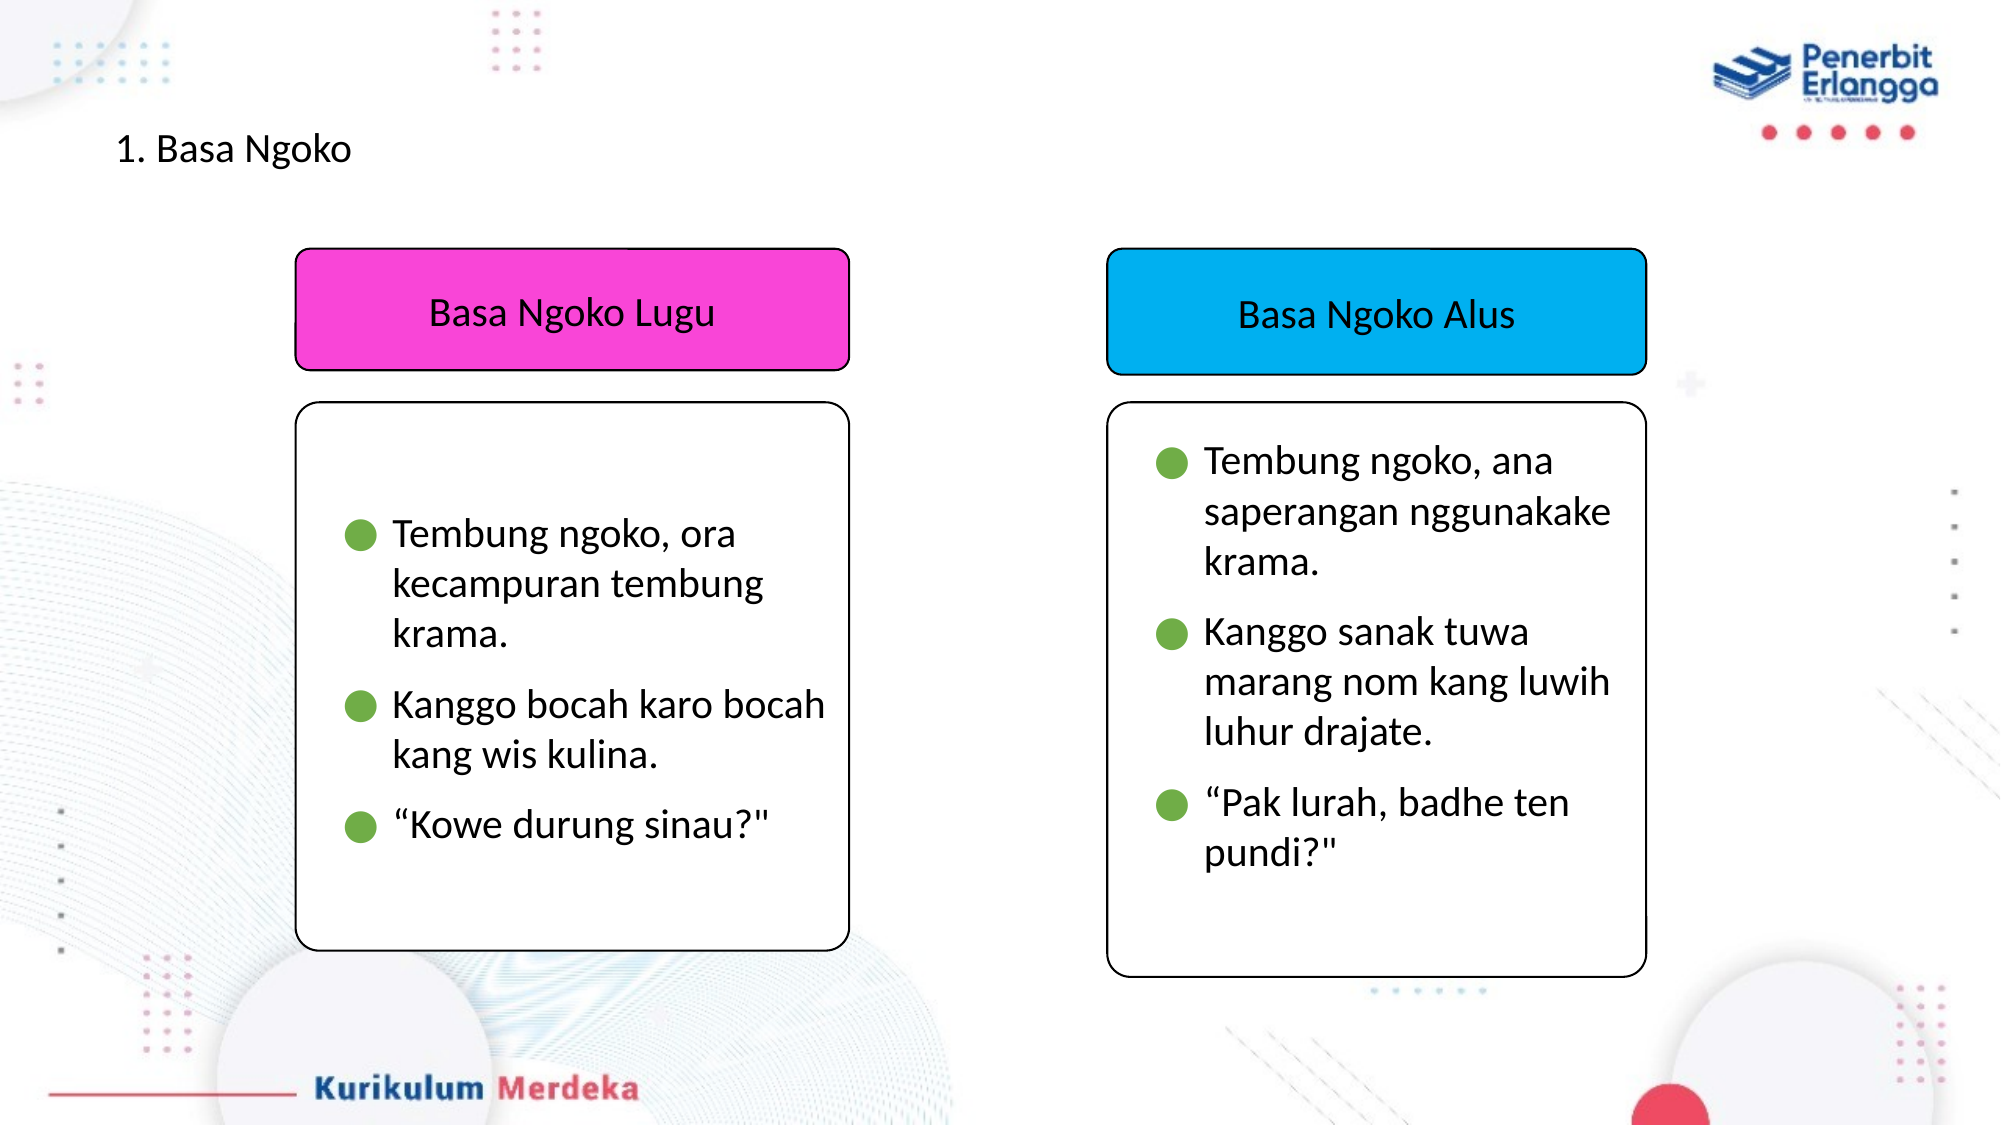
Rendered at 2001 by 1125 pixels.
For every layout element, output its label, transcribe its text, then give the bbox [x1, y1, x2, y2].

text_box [1107, 248, 1647, 977]
picture [0, 0, 2001, 1125]
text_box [295, 248, 850, 951]
list 1. Basa Ngoko [99, 118, 1825, 1009]
